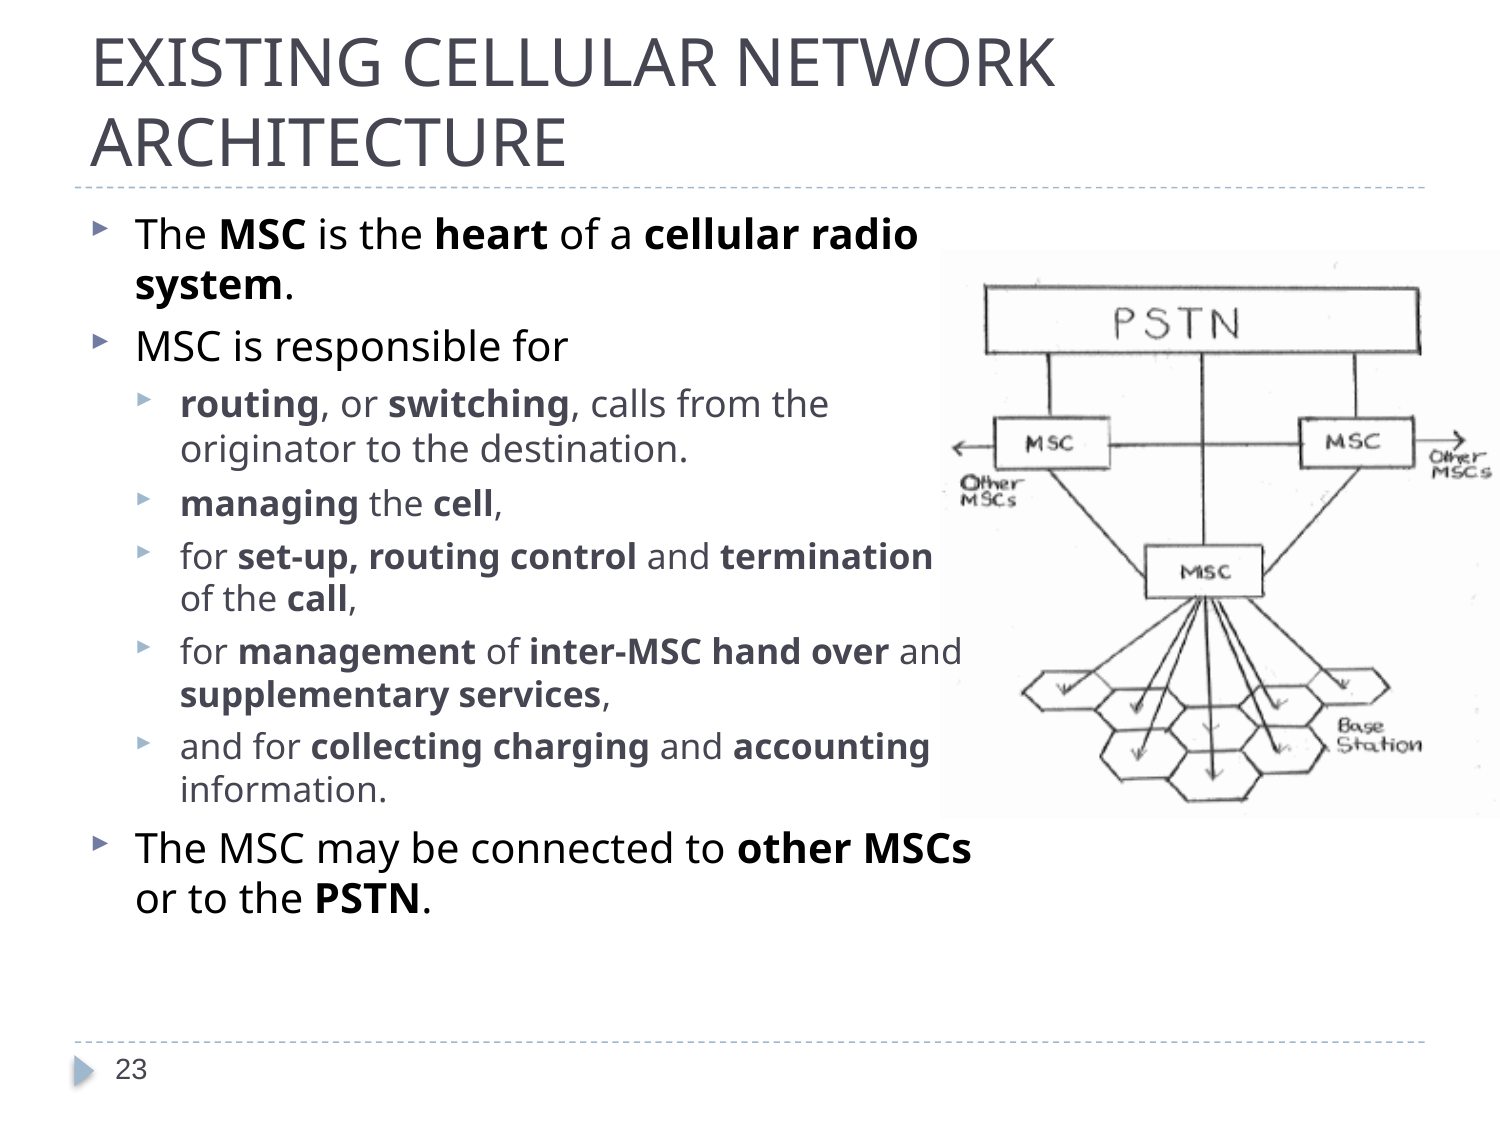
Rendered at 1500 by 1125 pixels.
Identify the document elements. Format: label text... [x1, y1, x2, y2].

picture [940, 249, 1500, 820]
list The MSC is the heart of a cellular radio system. MSC is responsible for routing, or switching, calls from the originator to the destination. managing the cell, for set-up, routing control and termination of the call, for management of inter-MSC hand over and supplementary services, and for collecting charging and accounting information. The MSC may be connected to other MSCs or to the PSTN. [74, 199, 988, 1011]
slide_number 23 [100, 1042, 426, 1103]
title EXISTING CELLULAR NETWORK ARCHITECTURE [74, 24, 1426, 188]
